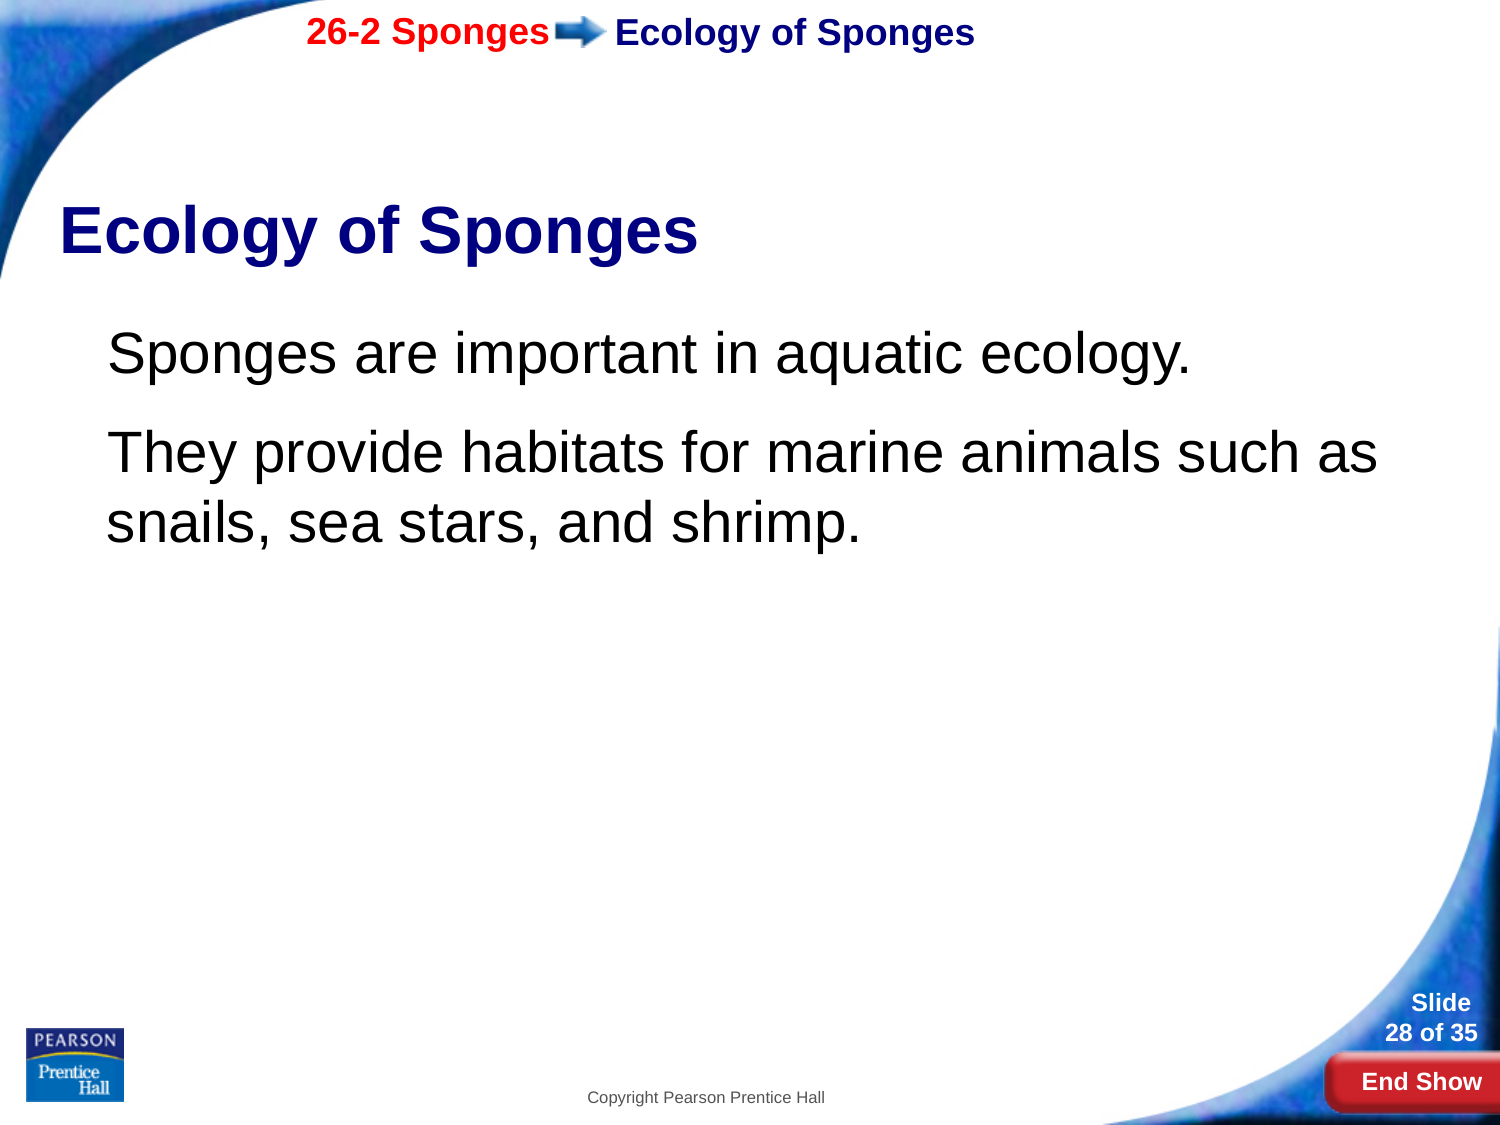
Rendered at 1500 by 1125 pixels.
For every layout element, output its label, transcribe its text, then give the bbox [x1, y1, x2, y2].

title Ecology of Sponges [599, 0, 1269, 76]
list Ecology of Sponges Sponges are important in aquatic ecology. They provide habitats for marine animals such as snails, sea stars, and shrimp. [44, 179, 1448, 976]
footer Copyright Pearson Prentice Hall [468, 1078, 945, 1105]
picture [0, 0, 1500, 1125]
